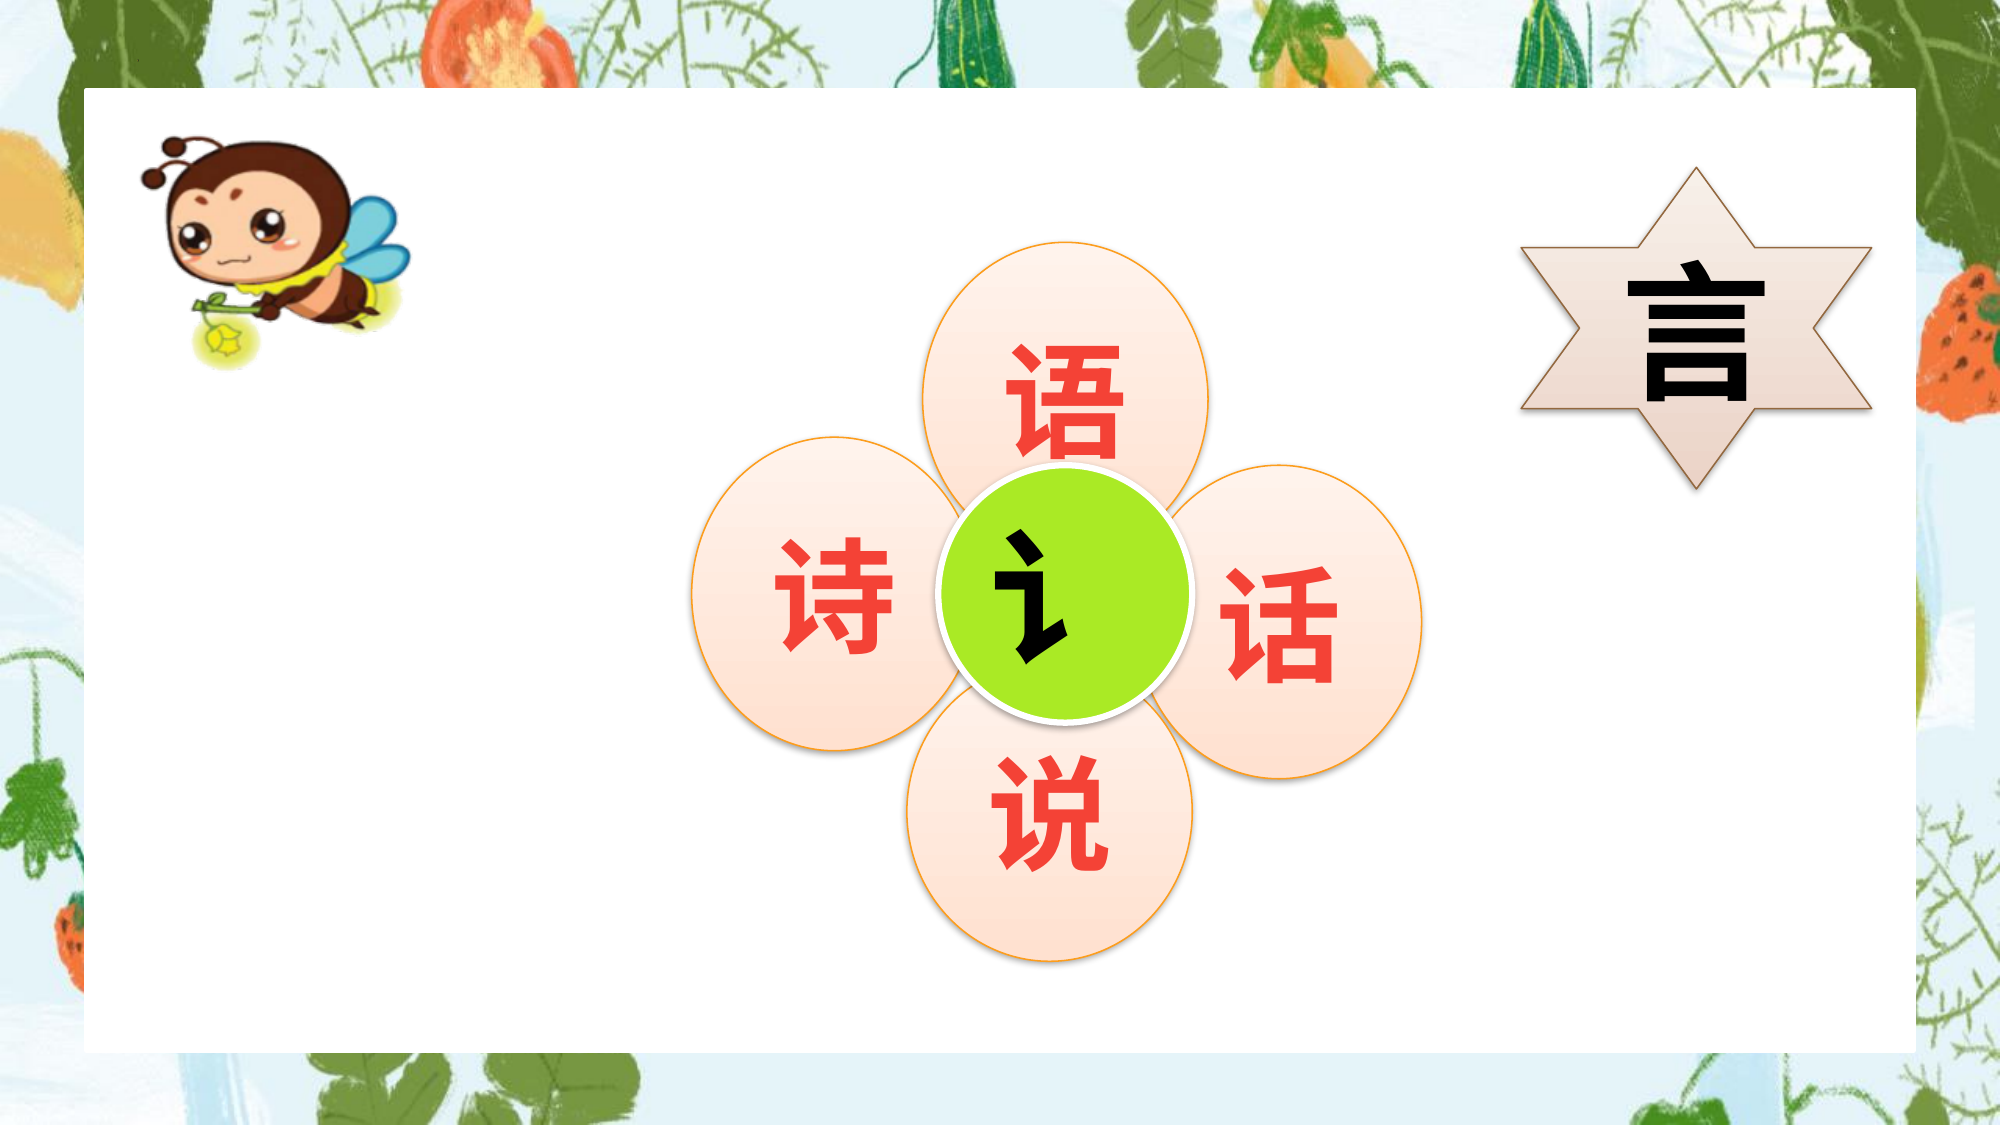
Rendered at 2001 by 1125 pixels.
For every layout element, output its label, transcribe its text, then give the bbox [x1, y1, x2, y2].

text_box 言 [1520, 166, 1873, 490]
text_box 话 [1153, 464, 1423, 780]
text_box 诗 [690, 436, 958, 752]
text_box 说 [906, 689, 1194, 963]
text_box 语 [921, 241, 1209, 510]
picture [0, 0, 2000, 1125]
text_box 讠 [935, 462, 1196, 726]
